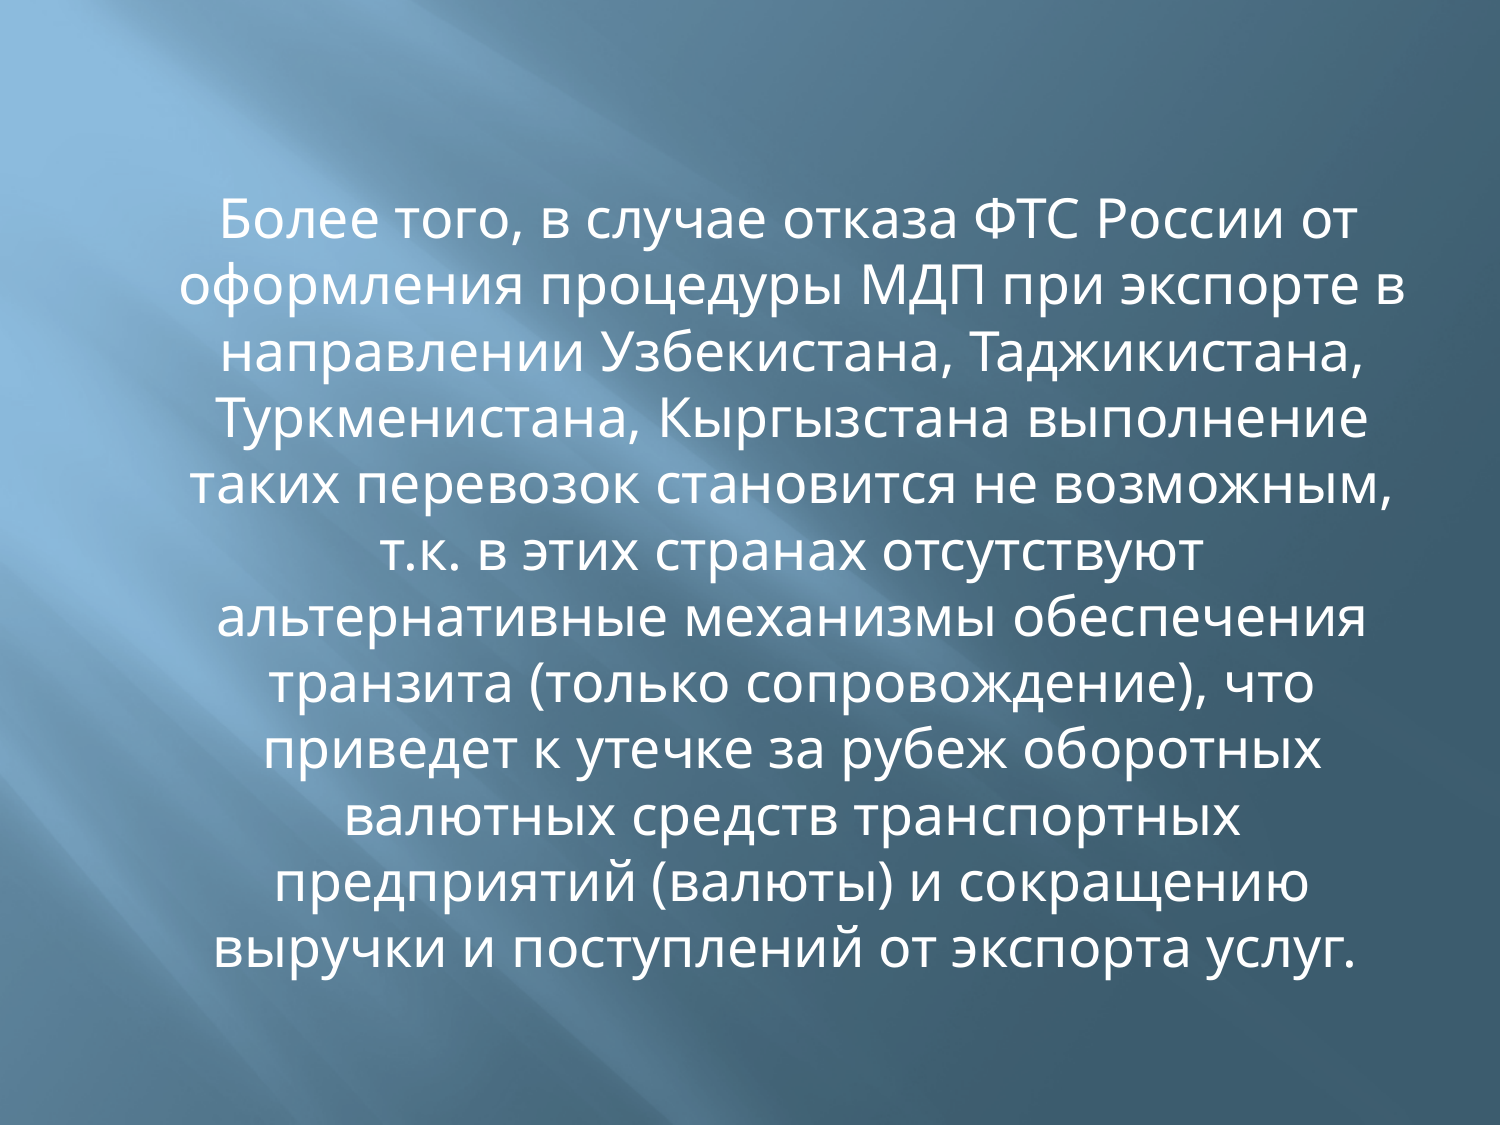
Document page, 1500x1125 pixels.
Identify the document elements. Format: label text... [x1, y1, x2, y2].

list Более того, в случае отказа ФТС России от оформления процедуры МДП при экспорте в направлении Узбекистана, Таджикистана, Туркменистана, Кыргызстана выполнение таких перевозок становится не возможным, т.к. в этих странах отсутствуют альтернативные механизмы обеспечения транзита (только сопровождение), что приведет к утечке за рубеж оборотных валютных средств транспортных предприятий (валюты) и сокращению выручки и поступлений от экспорта услуг. [75, 175, 1425, 1079]
